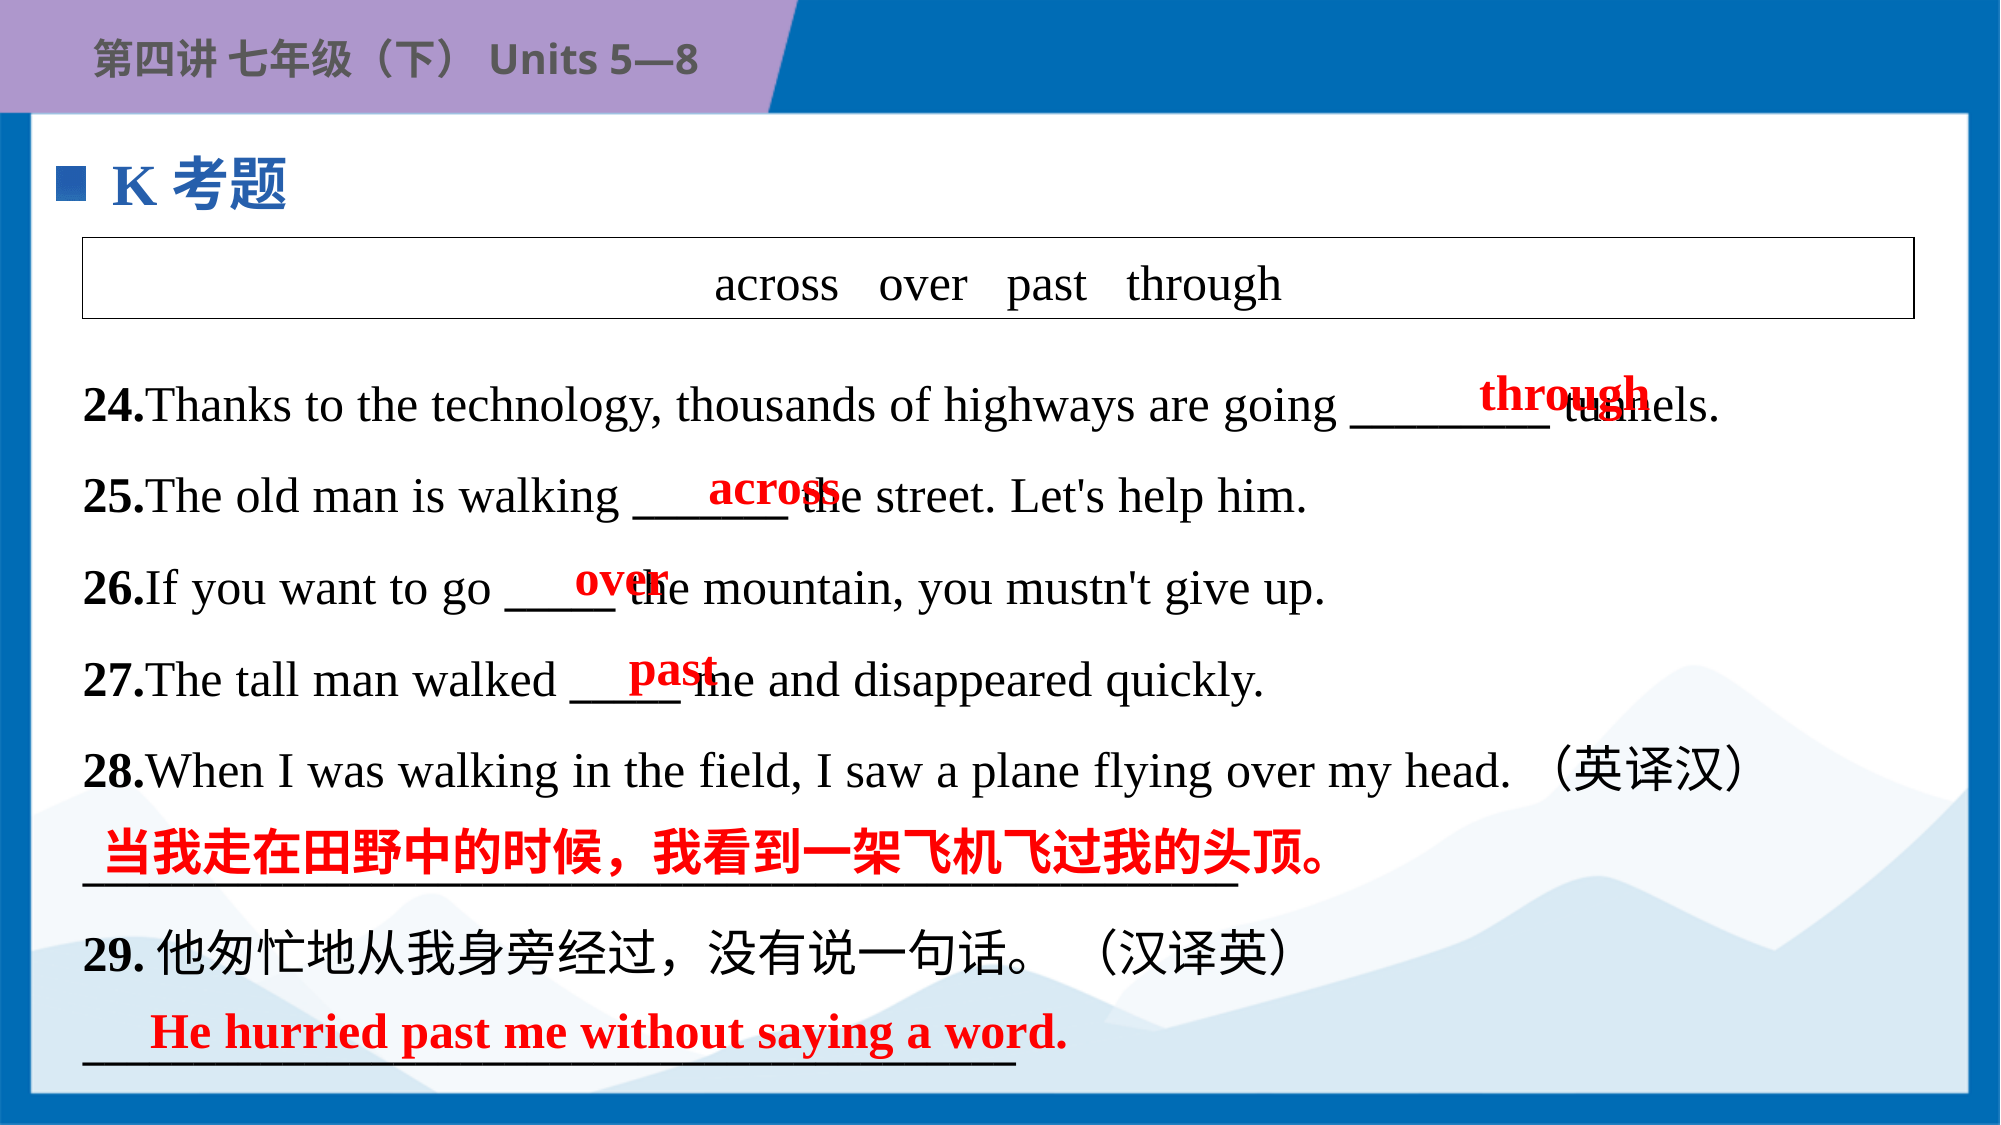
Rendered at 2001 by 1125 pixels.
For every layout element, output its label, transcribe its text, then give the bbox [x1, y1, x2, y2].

text_box 当我走在田野中的时候，我看到一架飞机飞过我的头顶。 [81, 793, 1374, 872]
text_box over [556, 518, 687, 597]
text_box 24.Thanks to the technology, thousands of highways are going _________ tunnels. 25.The old man is walking _______ the street. Let's help him. 26.If you want to go _____ the mountain, you mustn't give up. 27.The tall man walked _____ me and disappeared quickly. 28.When I was walking in the field, I saw a plane flying over my head.（英译汉） ____________________________________________________ 29.他匆忙地从我身旁经过，没有说一句话。 （汉译英） __________________________________________ [82, 339, 1917, 1059]
text_box past [610, 607, 736, 687]
table_header across over past through [83, 238, 1913, 318]
text_box K考题 [112, 146, 1917, 217]
text_box He hurried past me without saying a word. [89, 970, 1129, 1049]
picture [0, 0, 2000, 1125]
text_box across [690, 426, 859, 506]
text_box through [1460, 332, 1669, 412]
